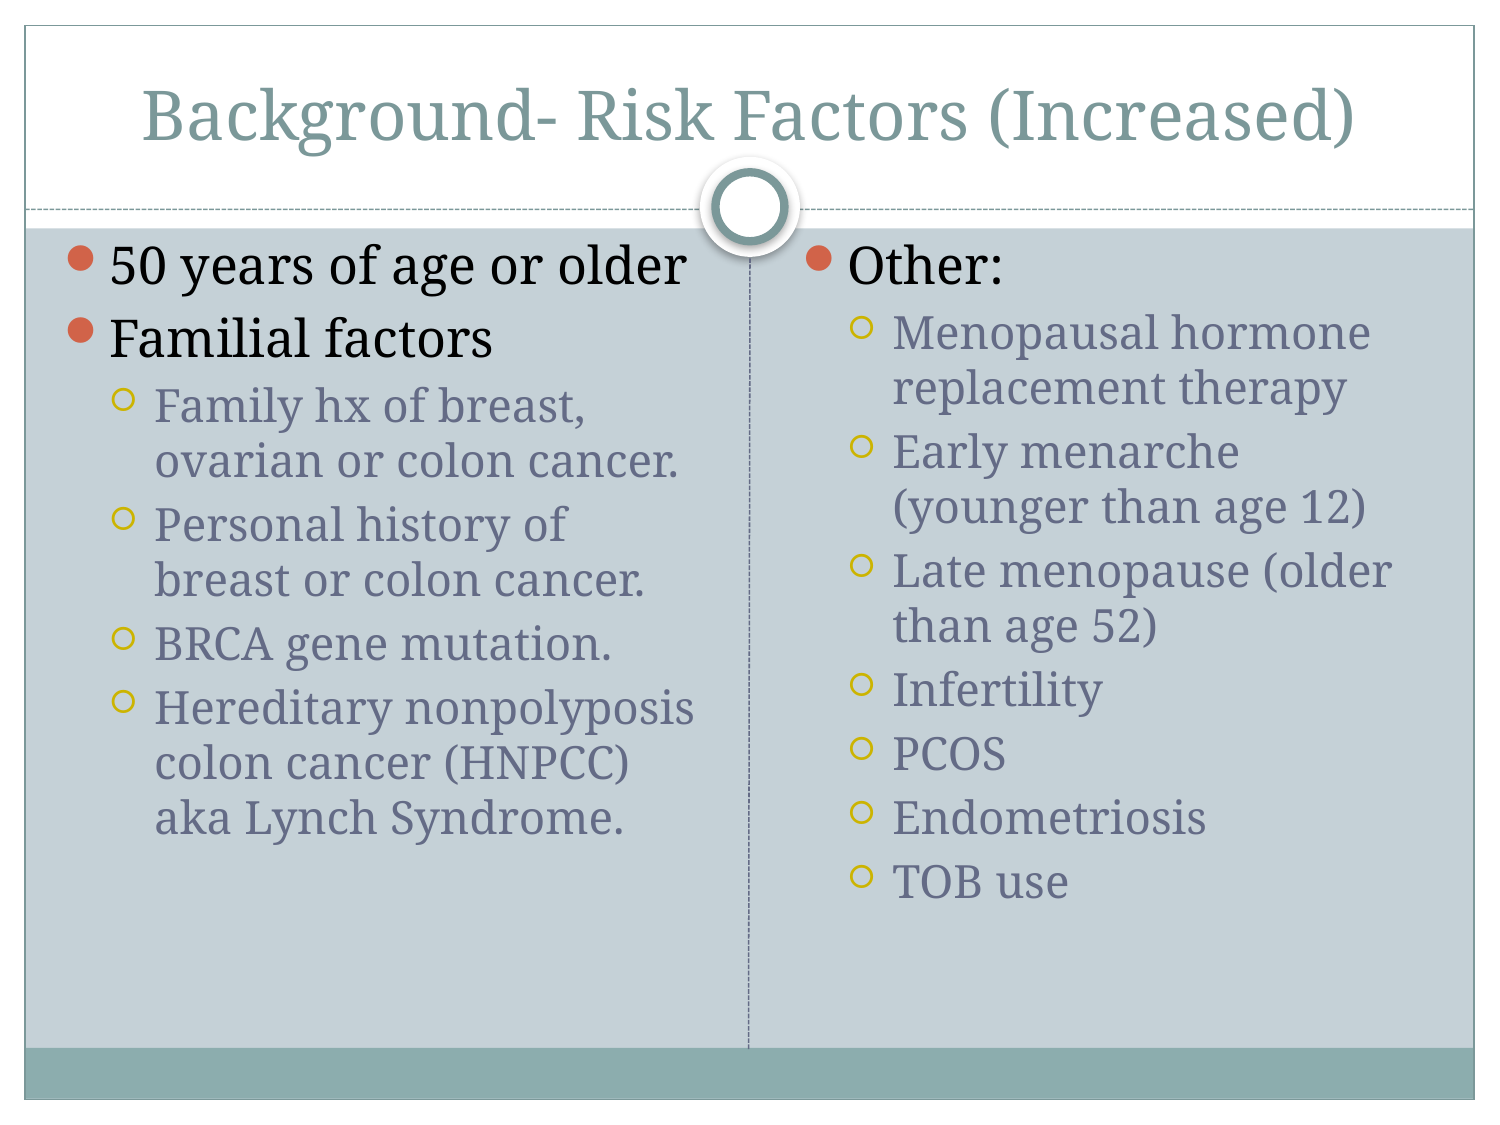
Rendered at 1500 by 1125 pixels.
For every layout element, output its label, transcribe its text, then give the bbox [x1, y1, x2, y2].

list Other: Menopausal hormone replacement therapy Early menarche (younger than age 12) Late menopause (older than age 52) Infertility PCOS Endometriosis TOB use [787, 224, 1450, 993]
list 50 years of age or older Familial factors Family hx of breast, ovarian or colon cancer. Personal history of breast or colon cancer. BRCA gene mutation. Hereditary nonpolyposis colon cancer (HNPCC) aka Lynch Syndrome. [49, 224, 712, 993]
title Background- Risk Factors (Increased) [49, 37, 1450, 162]
